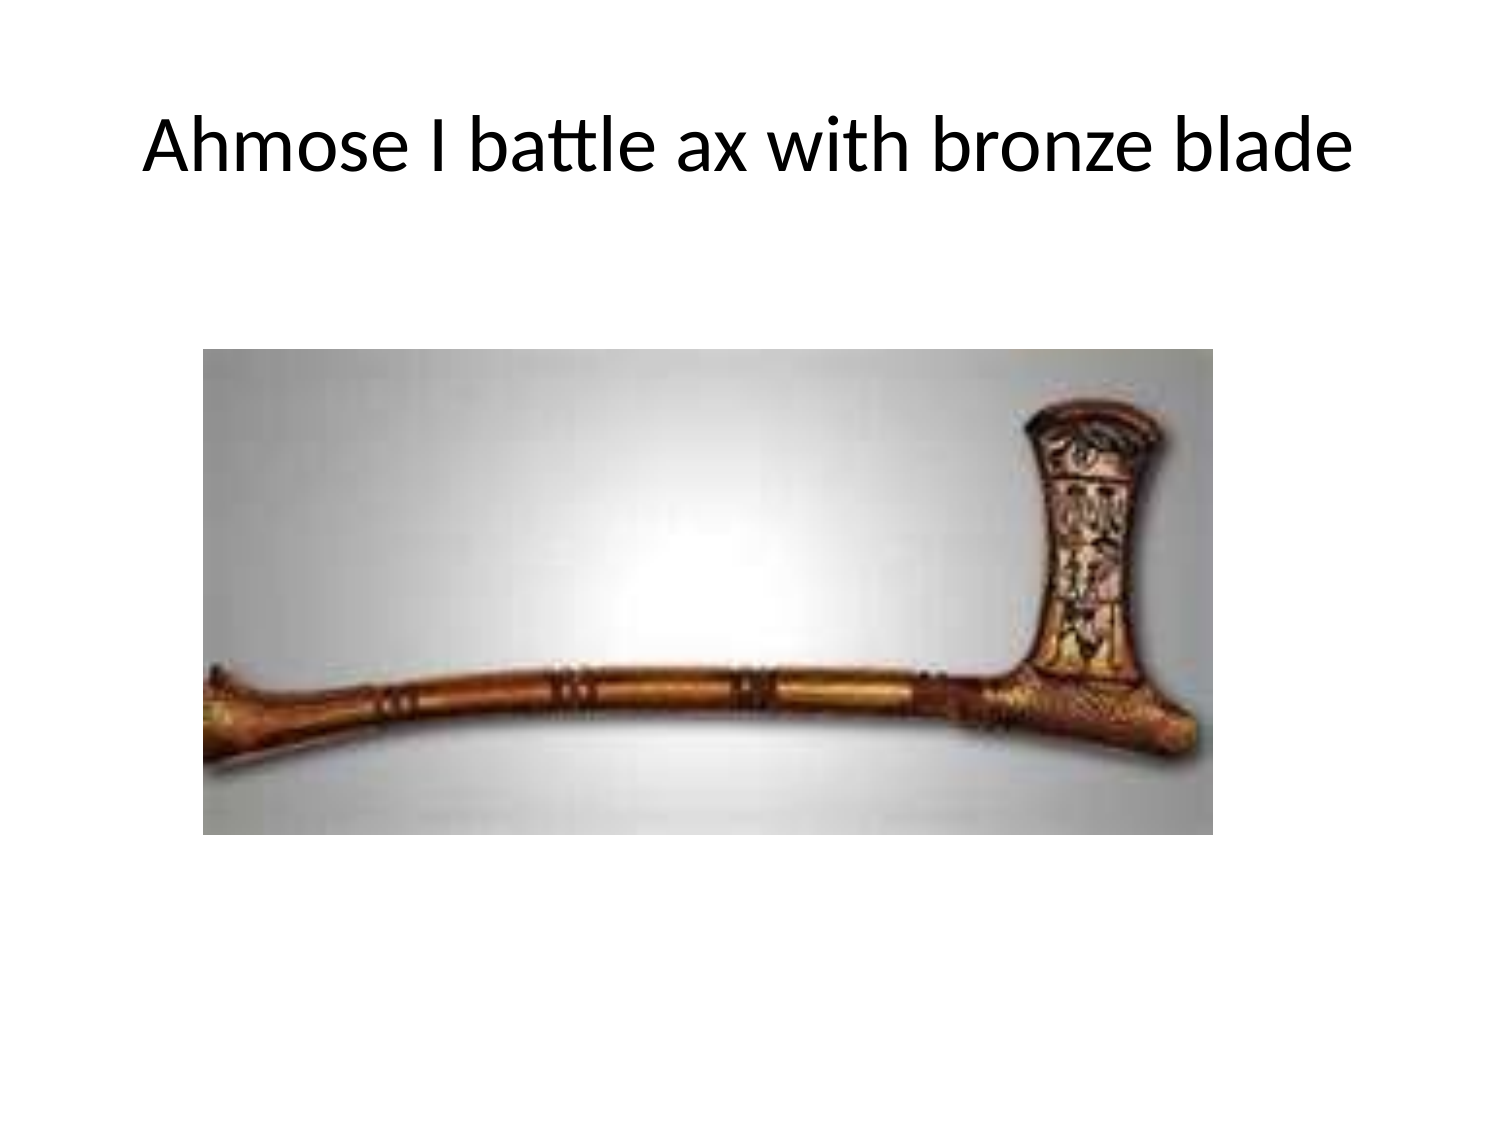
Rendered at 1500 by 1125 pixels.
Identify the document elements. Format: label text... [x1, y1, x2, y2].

title Ahmose I battle ax with bronze blade [75, 45, 1425, 233]
picture [203, 349, 1213, 836]
